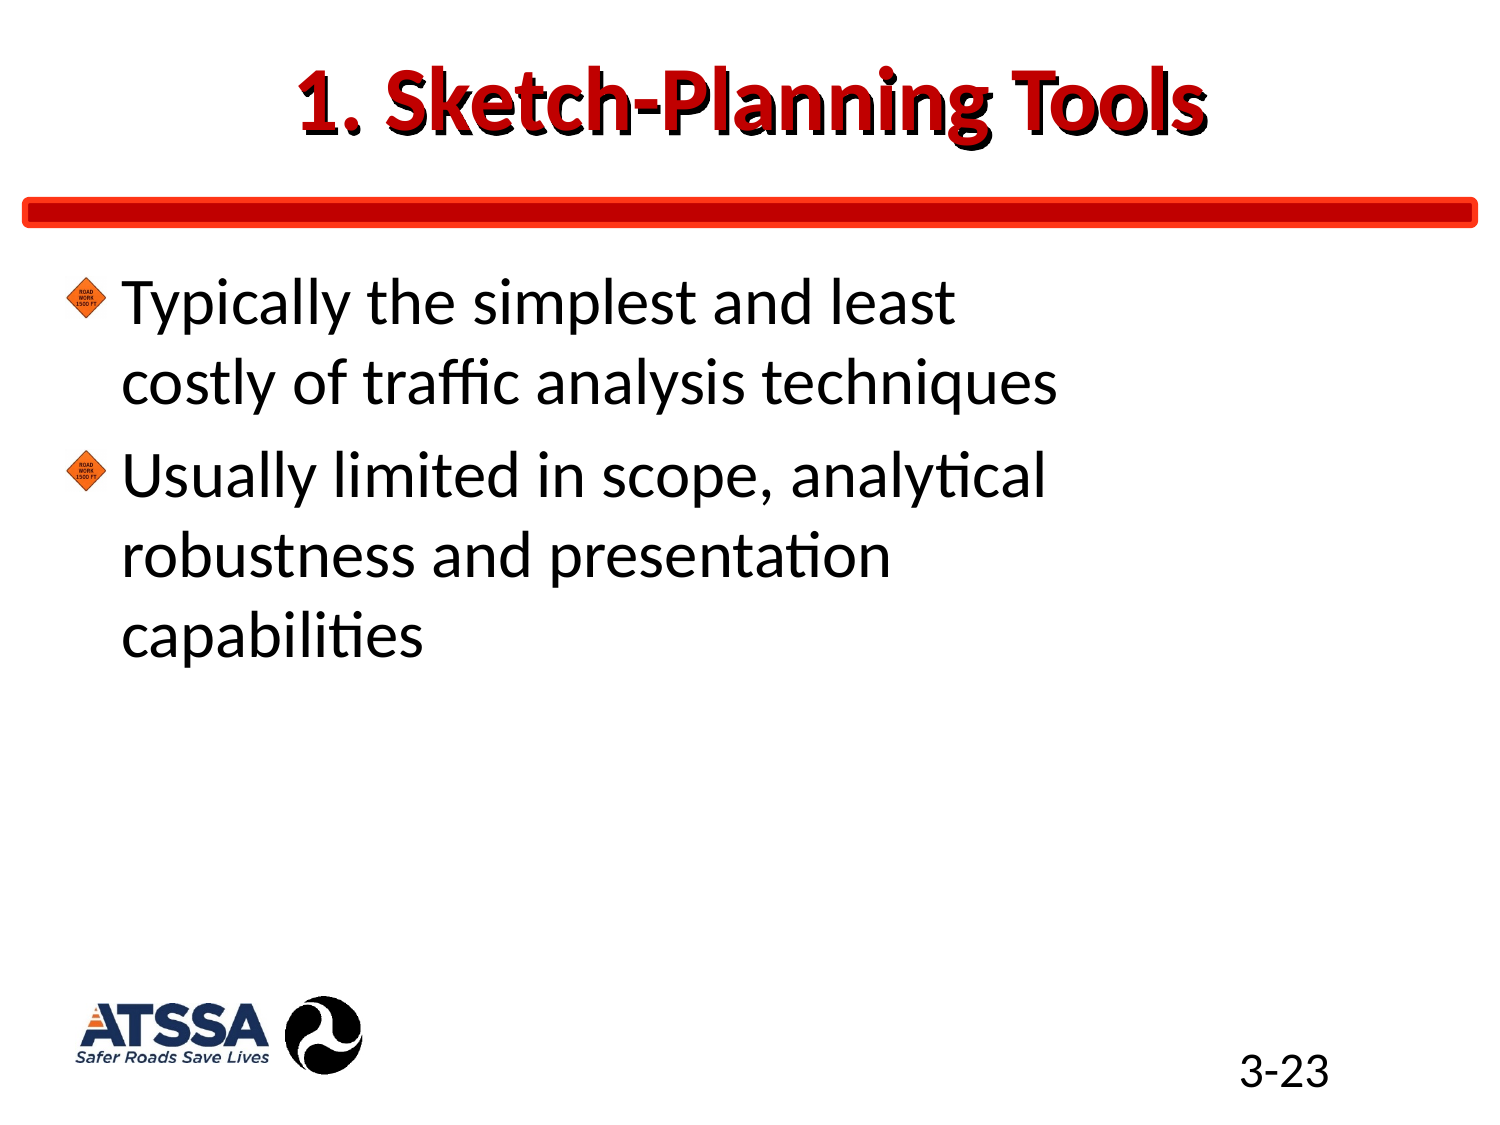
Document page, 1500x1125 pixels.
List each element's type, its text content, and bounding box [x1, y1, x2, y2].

picture [65, 449, 107, 492]
picture [276, 1001, 370, 1077]
picture [75, 1003, 269, 1063]
title 1. Sketch-Planning Tools [0, 0, 1500, 188]
list Typically the simplest and least costly of traffic analysis techniques Usually limited in scope, analytical robustness and presentation capabilities [49, 249, 1138, 1001]
picture [65, 276, 107, 319]
